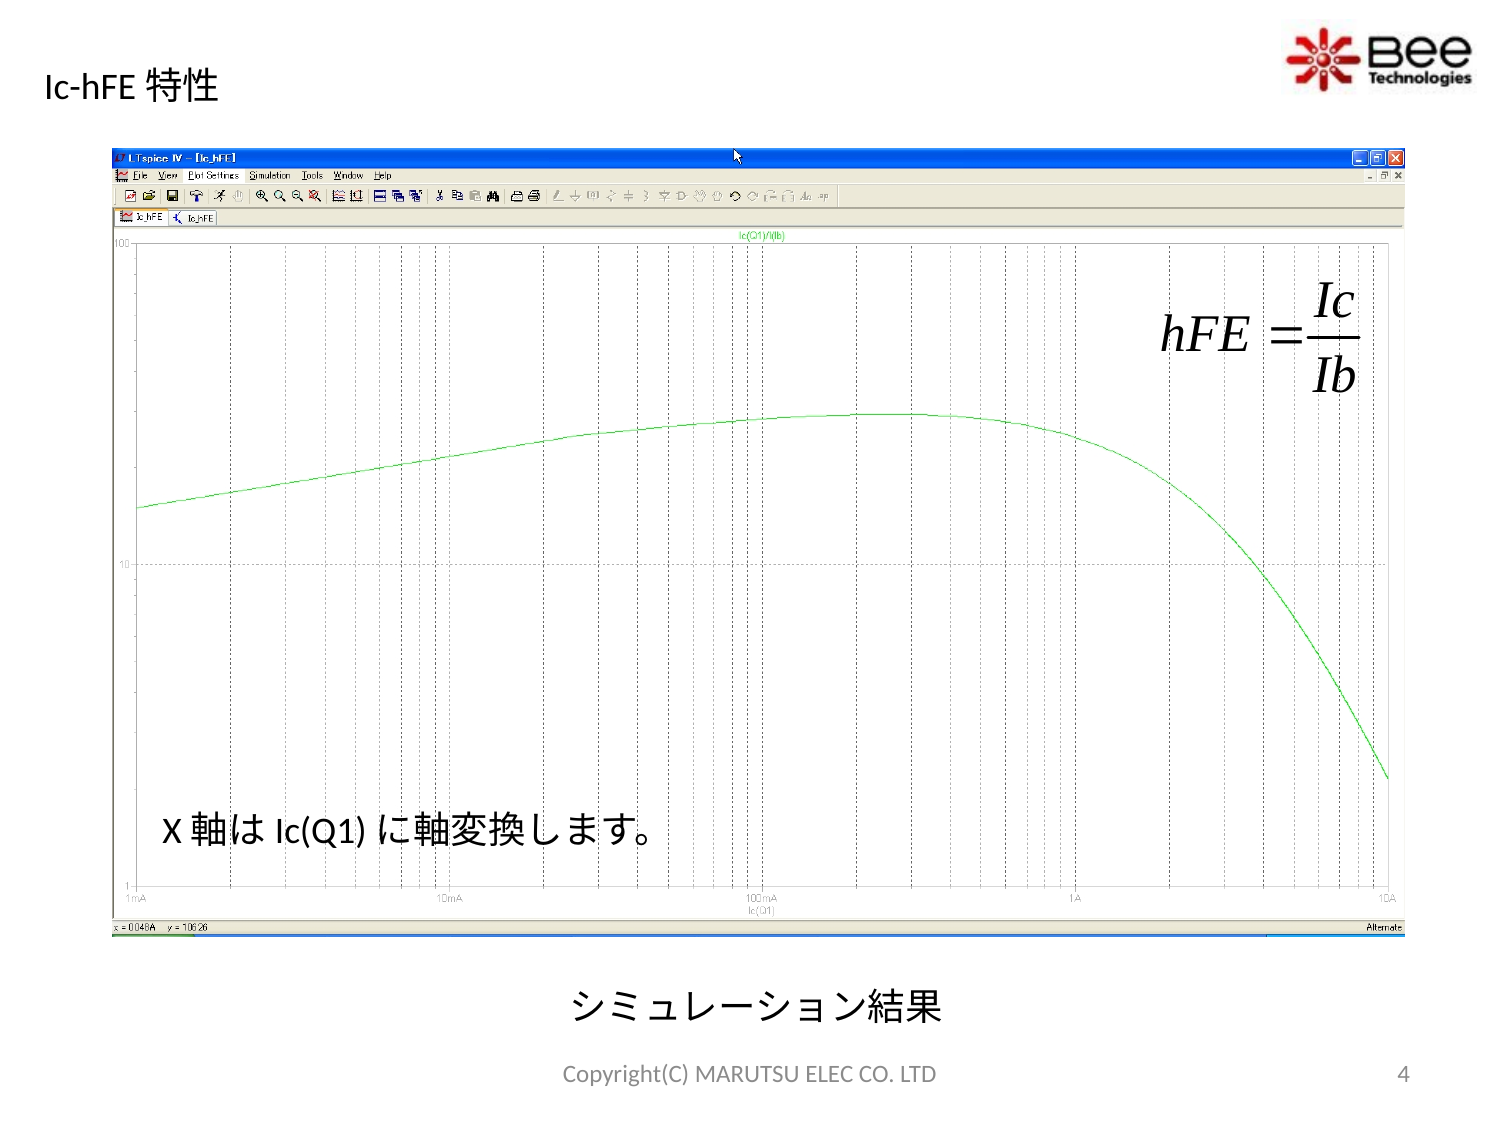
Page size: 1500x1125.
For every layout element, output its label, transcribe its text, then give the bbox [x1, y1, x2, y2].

footer Copyright(C) MARUTSU ELEC CO. LTD [512, 1042, 988, 1103]
picture [111, 148, 1406, 938]
slide_number 4 [1074, 1042, 1425, 1103]
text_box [1151, 266, 1369, 405]
text_box Ic-hFE特性 [29, 54, 621, 115]
picture [1281, 18, 1478, 101]
text_box シミュレーション結果 [537, 975, 975, 1036]
